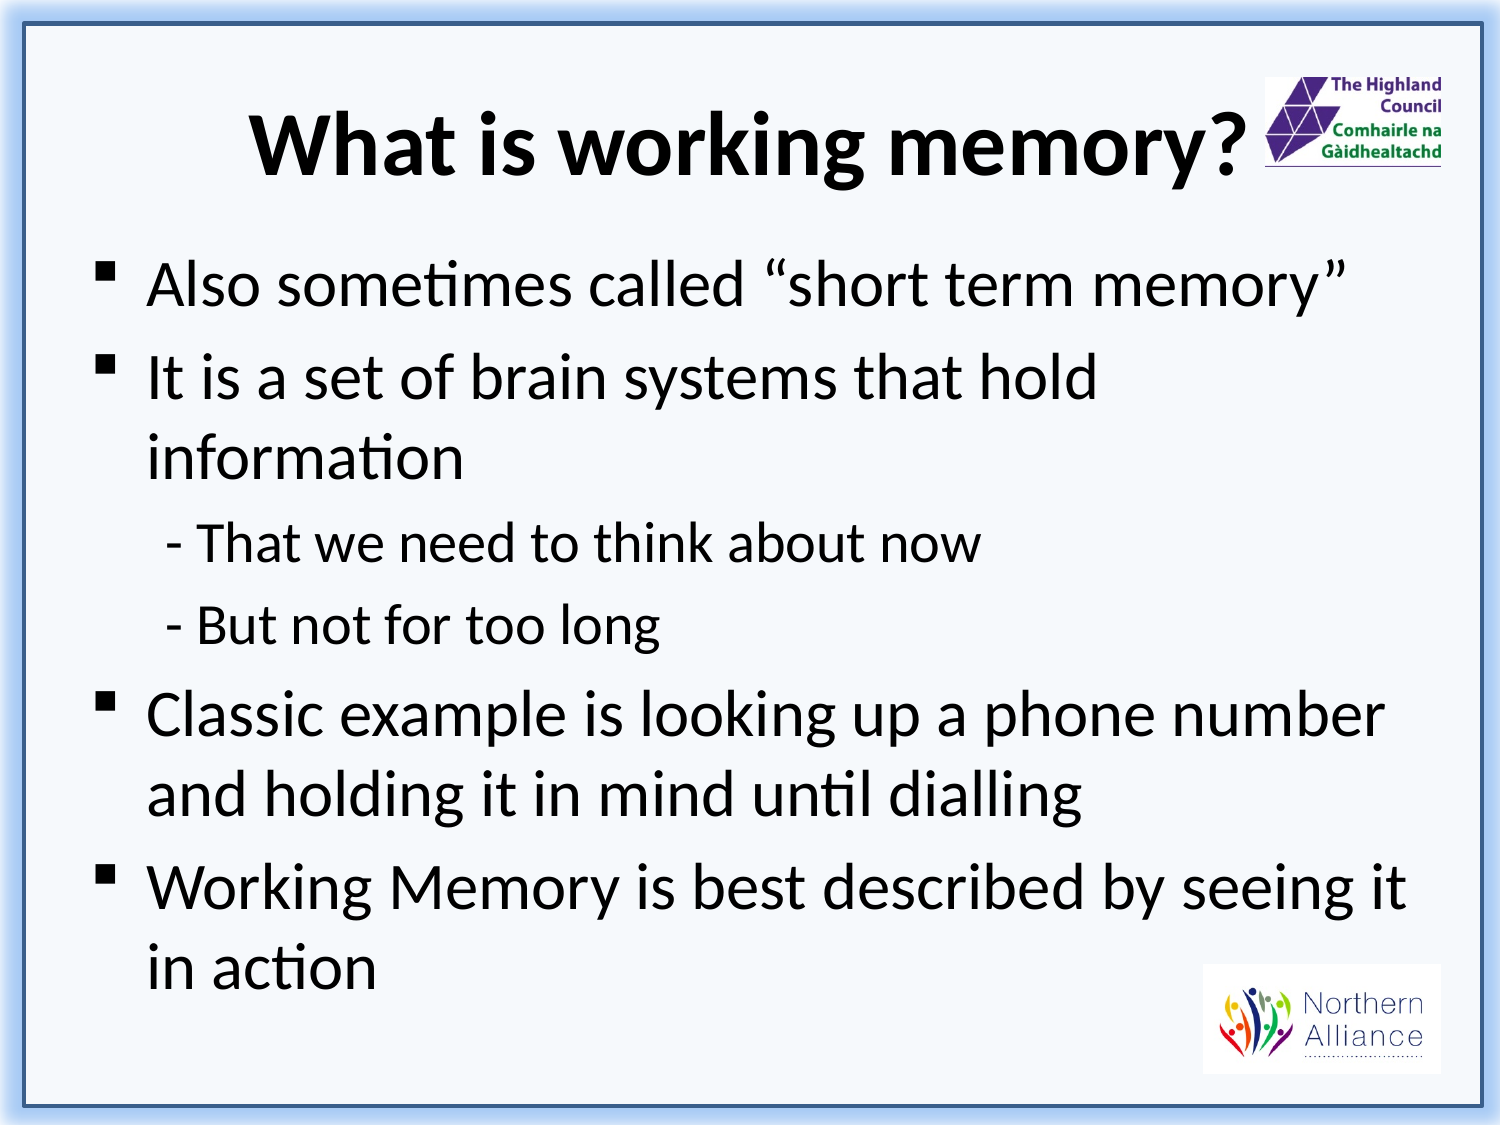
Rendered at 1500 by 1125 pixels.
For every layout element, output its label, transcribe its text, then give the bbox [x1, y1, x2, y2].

title What is working memory? [75, 45, 1425, 231]
list Also sometimes called “short term memory” It is a set of brain systems that hold information - That we need to think about now - But not for too long Classic example is looking up a phone number and holding it in mind until dialling Working Memory is best described by seeing it in action [75, 231, 1425, 1044]
picture [1203, 963, 1441, 1075]
text_box [22, 21, 1484, 1108]
picture [1265, 77, 1441, 167]
